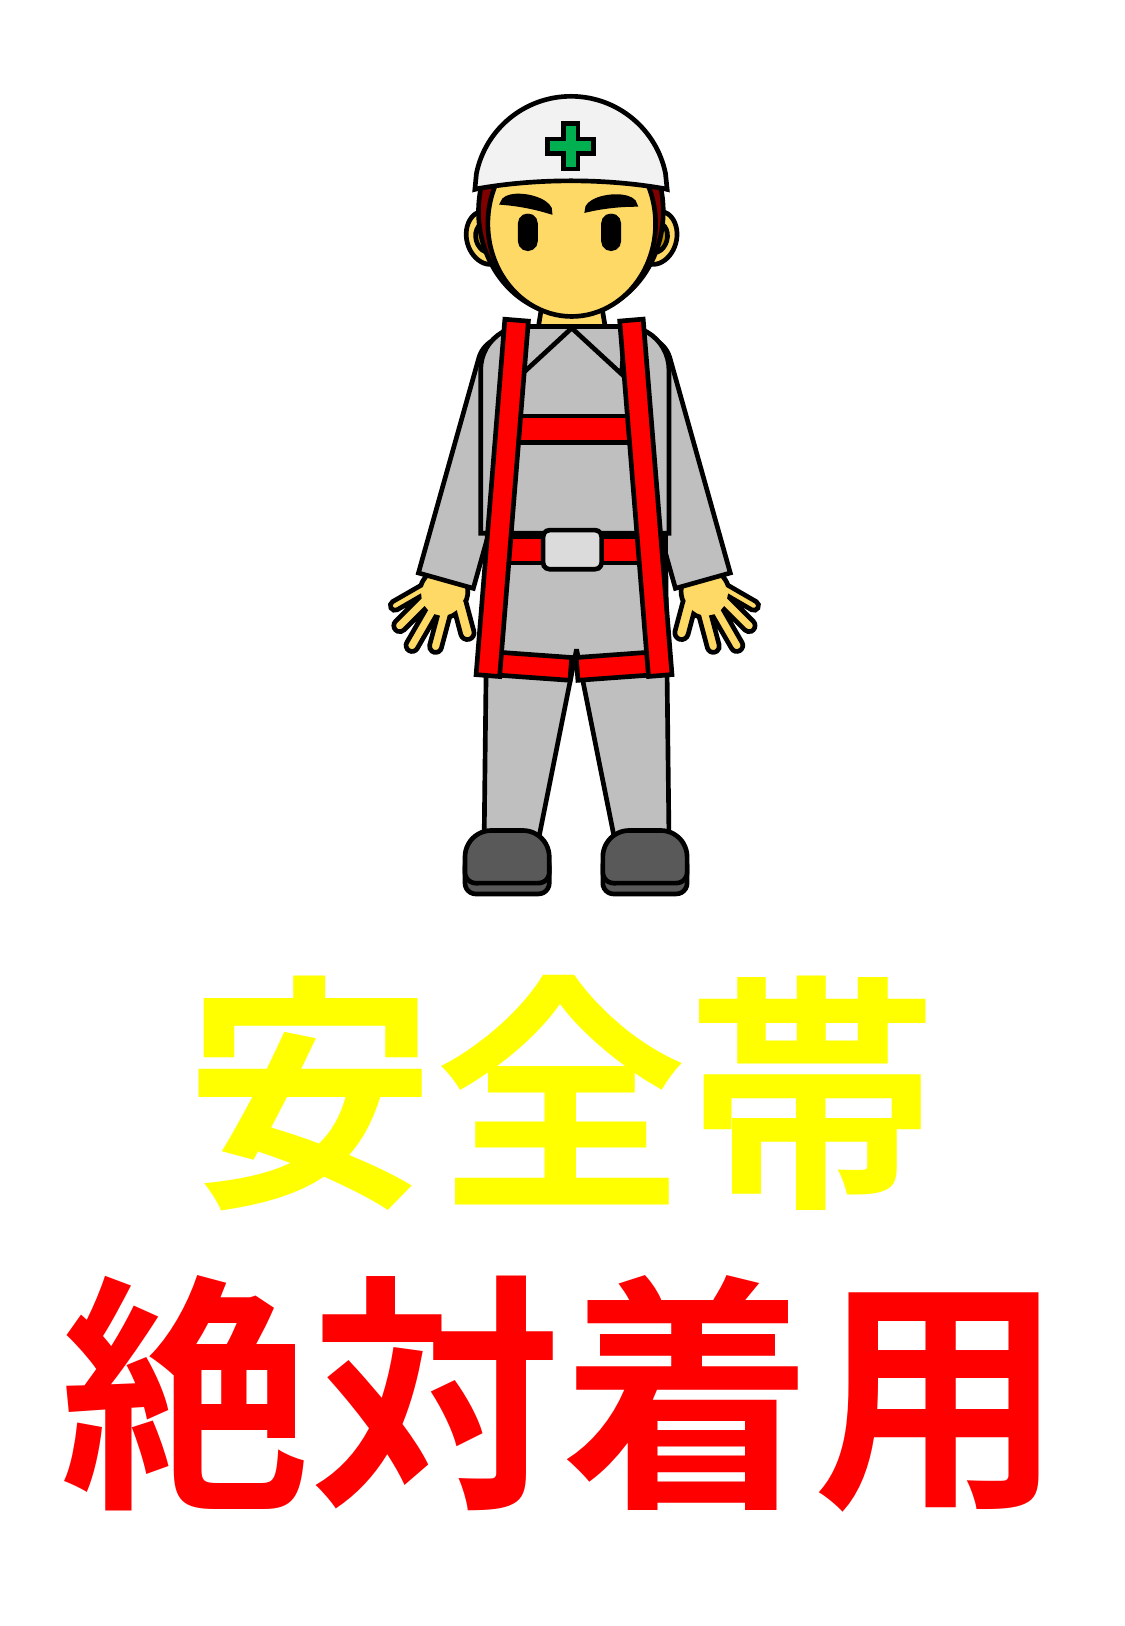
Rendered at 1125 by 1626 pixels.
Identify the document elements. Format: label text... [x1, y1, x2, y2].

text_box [391, 96, 757, 895]
text_box 安全帯 絶対着用 [0, 931, 1125, 1546]
